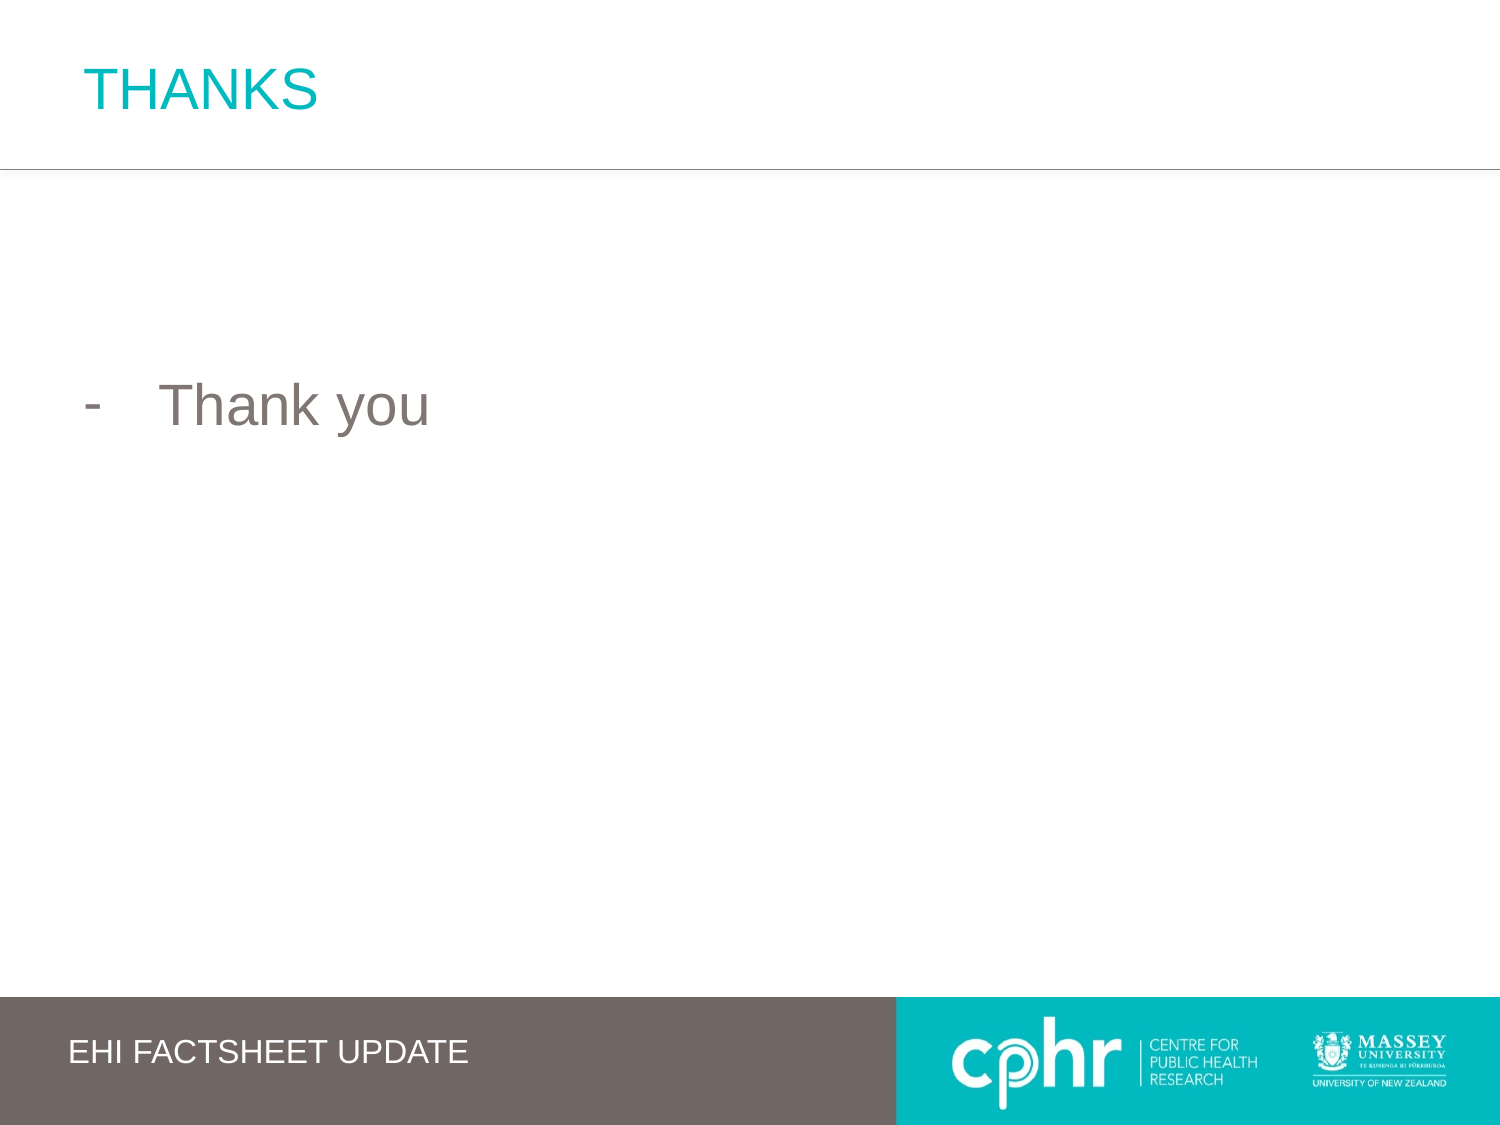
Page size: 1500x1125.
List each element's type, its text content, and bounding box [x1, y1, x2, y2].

list Thank you [68, 196, 1438, 939]
list EHI FACTSHEET UPDATE [53, 1023, 839, 1102]
picture [0, 997, 1500, 1125]
title Thanks [68, 43, 1438, 162]
